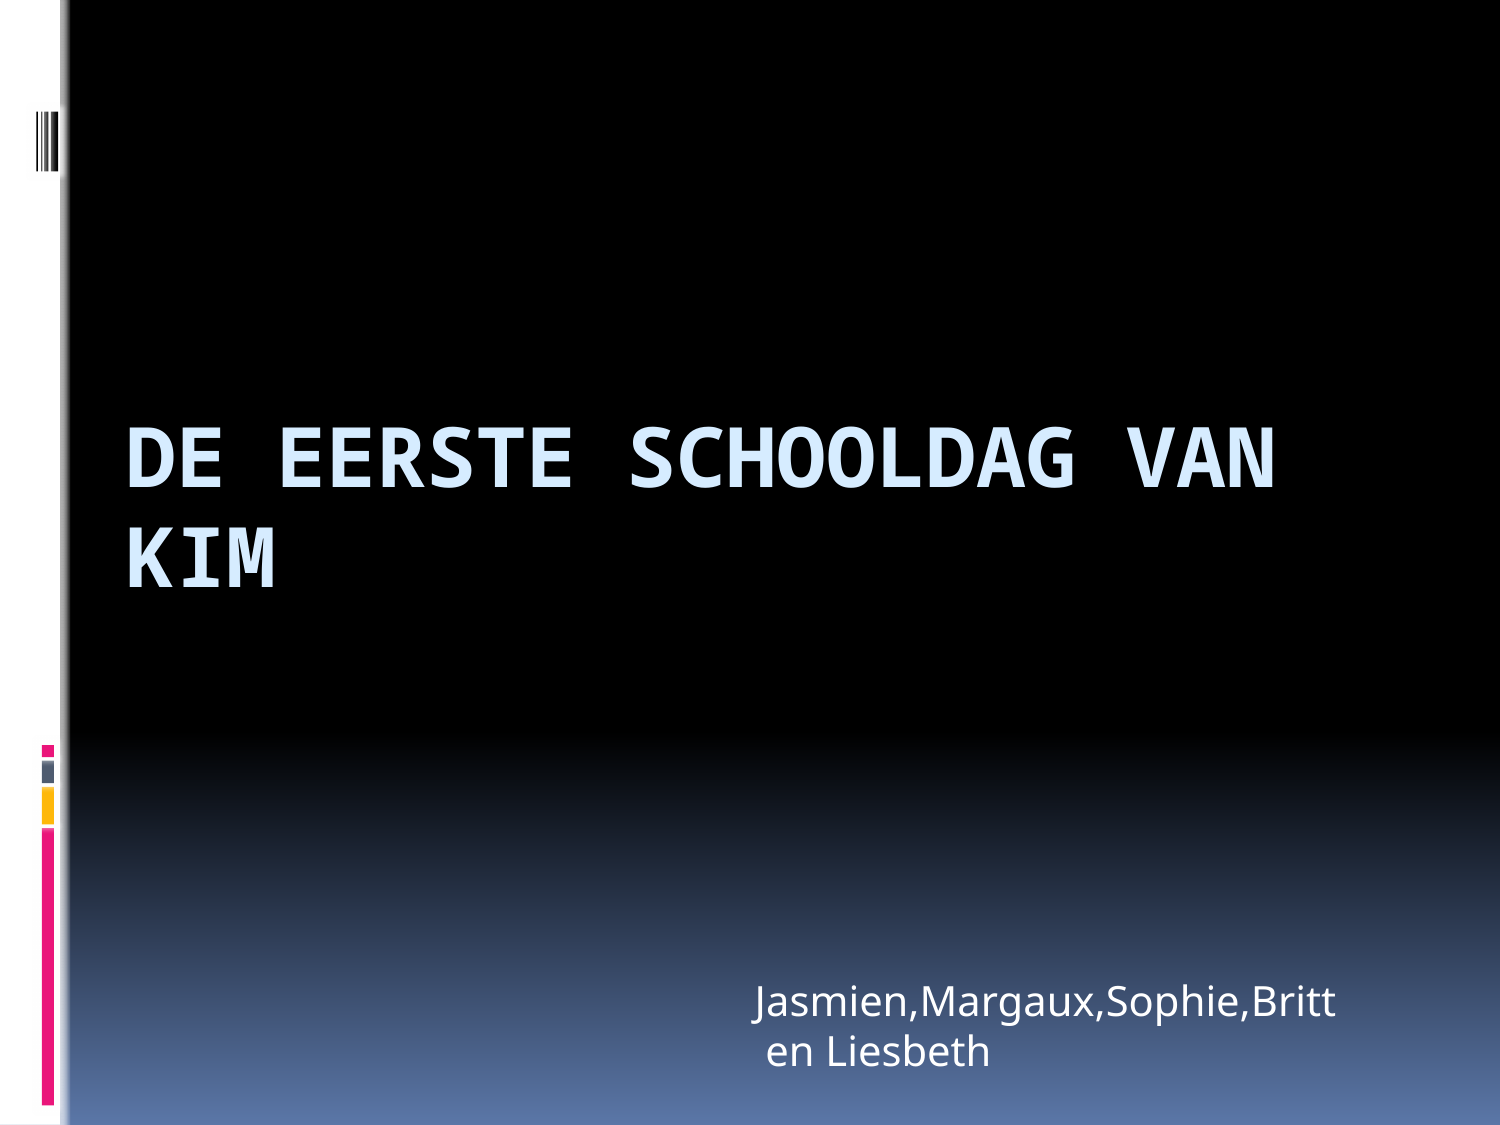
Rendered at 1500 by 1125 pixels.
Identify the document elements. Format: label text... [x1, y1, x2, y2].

title De eerste schooldag van Kim [112, 397, 1388, 587]
subtitle Jasmien,Margaux,Sophie,Britt en Liesbeth [738, 952, 1398, 1083]
